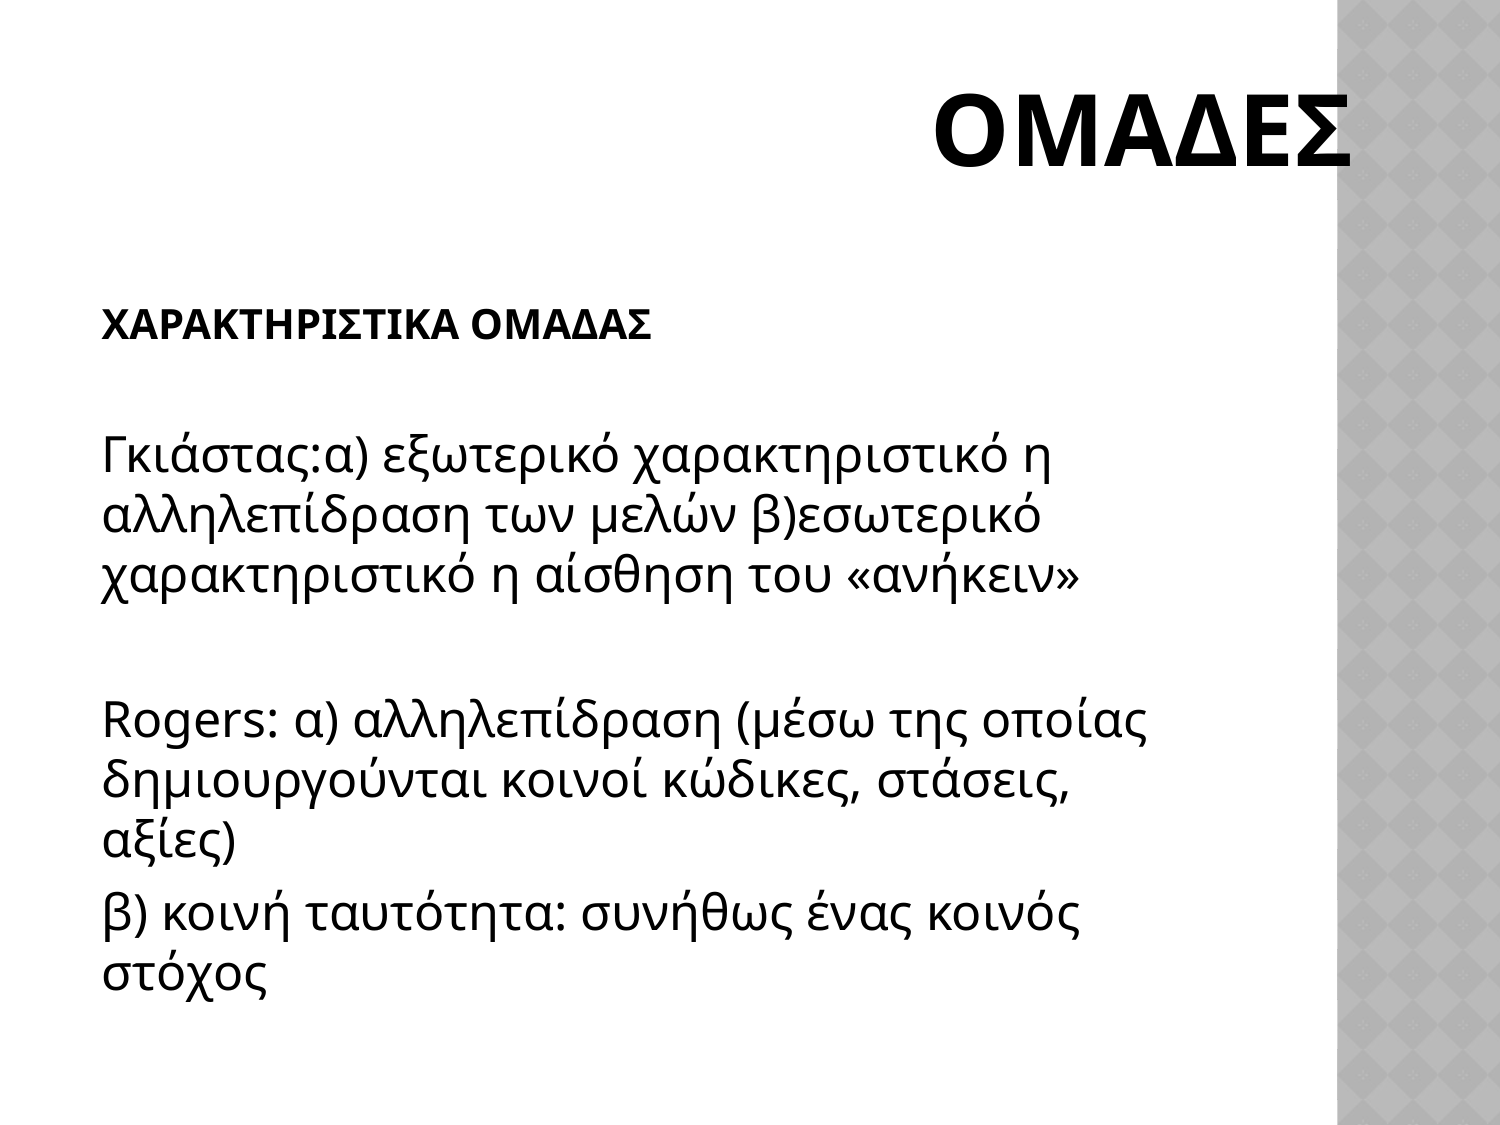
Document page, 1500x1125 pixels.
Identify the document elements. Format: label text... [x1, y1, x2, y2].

list ΧΑΡΑΚΤΗΡΙΣΤΙΚΑ ΟΜΑΔΑΣ Γκιάστας:α) εξωτερικό χαρακτηριστικό η αλληλεπίδραση των μελών β)εσωτερικό χαρακτηριστικό η αίσθηση του «ανήκειν» Rogers: α) αλληλεπίδραση (μέσω της οποίας δημιουργούνται κοινοί κώδικες, στάσεις, αξίες) β) κοινή ταυτότητα: συνήθως ένας κοινός στόχος [86, 243, 1231, 1071]
title ΟΜΑΔΕΣ [86, 66, 1362, 220]
